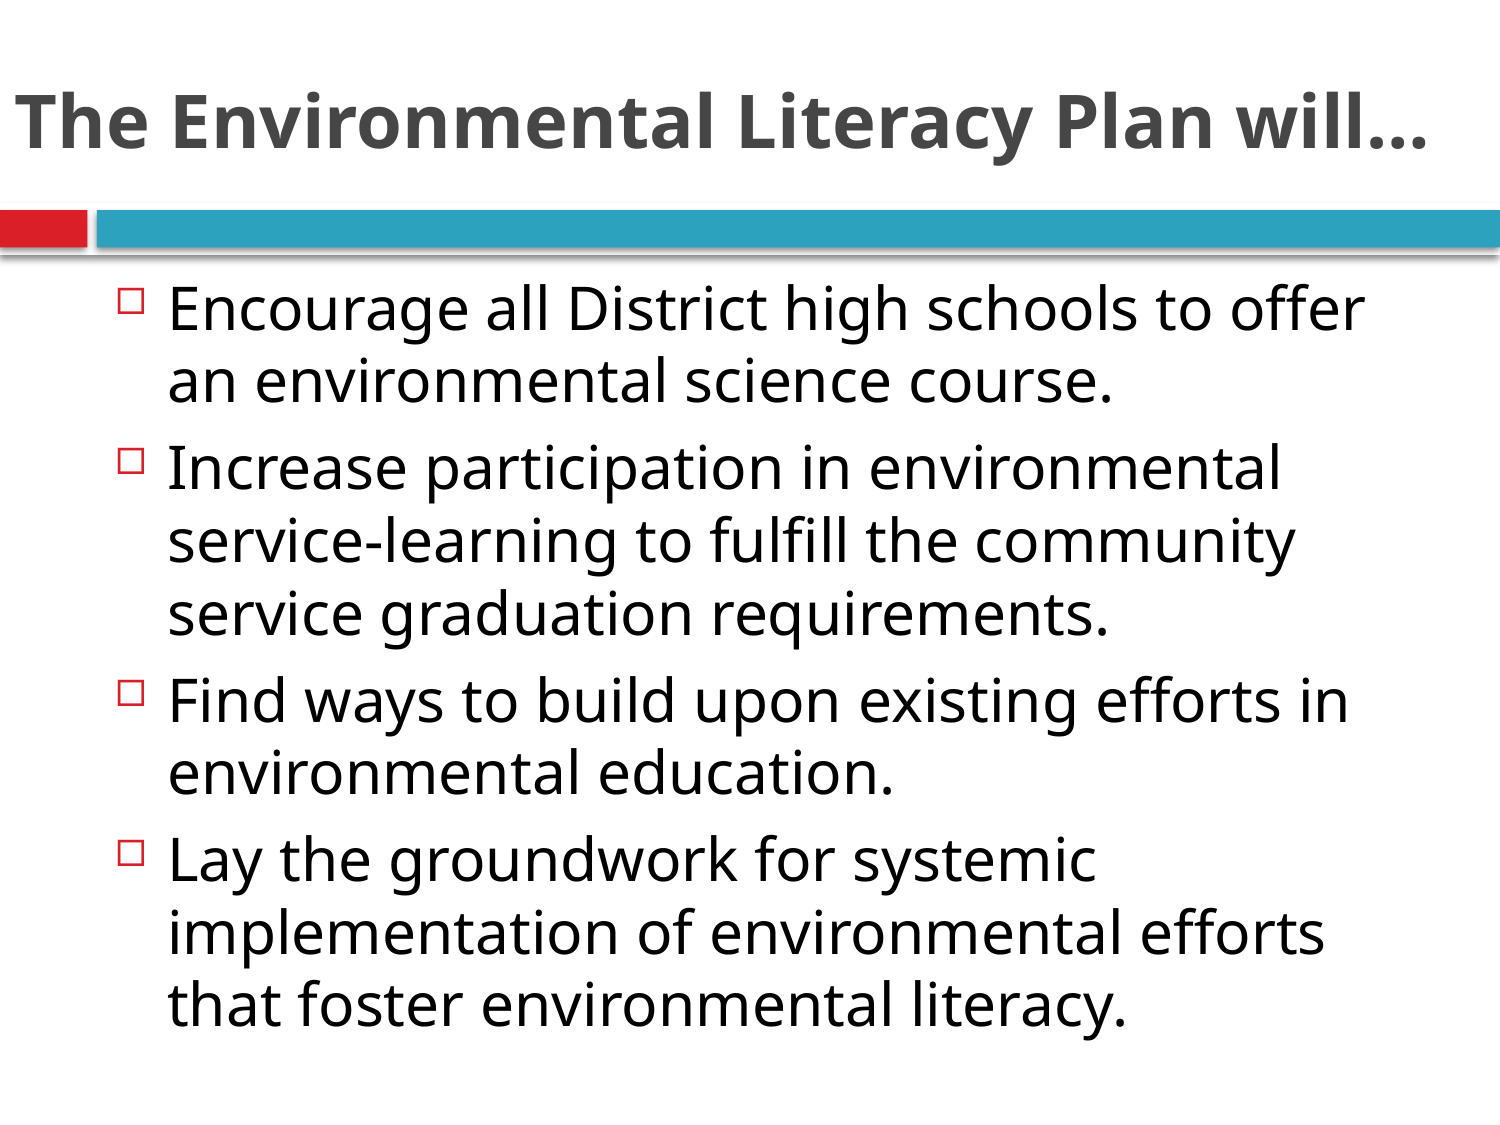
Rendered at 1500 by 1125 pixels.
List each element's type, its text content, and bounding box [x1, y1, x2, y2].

list Encourage all District high schools to offer an environmental science course. Increase participation in environmental service-learning to fulfill the community service graduation requirements. Find ways to build upon existing efforts in environmental education. Lay the groundwork for systemic implementation of environmental efforts that foster environmental literacy. [99, 262, 1438, 1100]
title The Environmental Literacy Plan will… [0, 37, 1500, 200]
